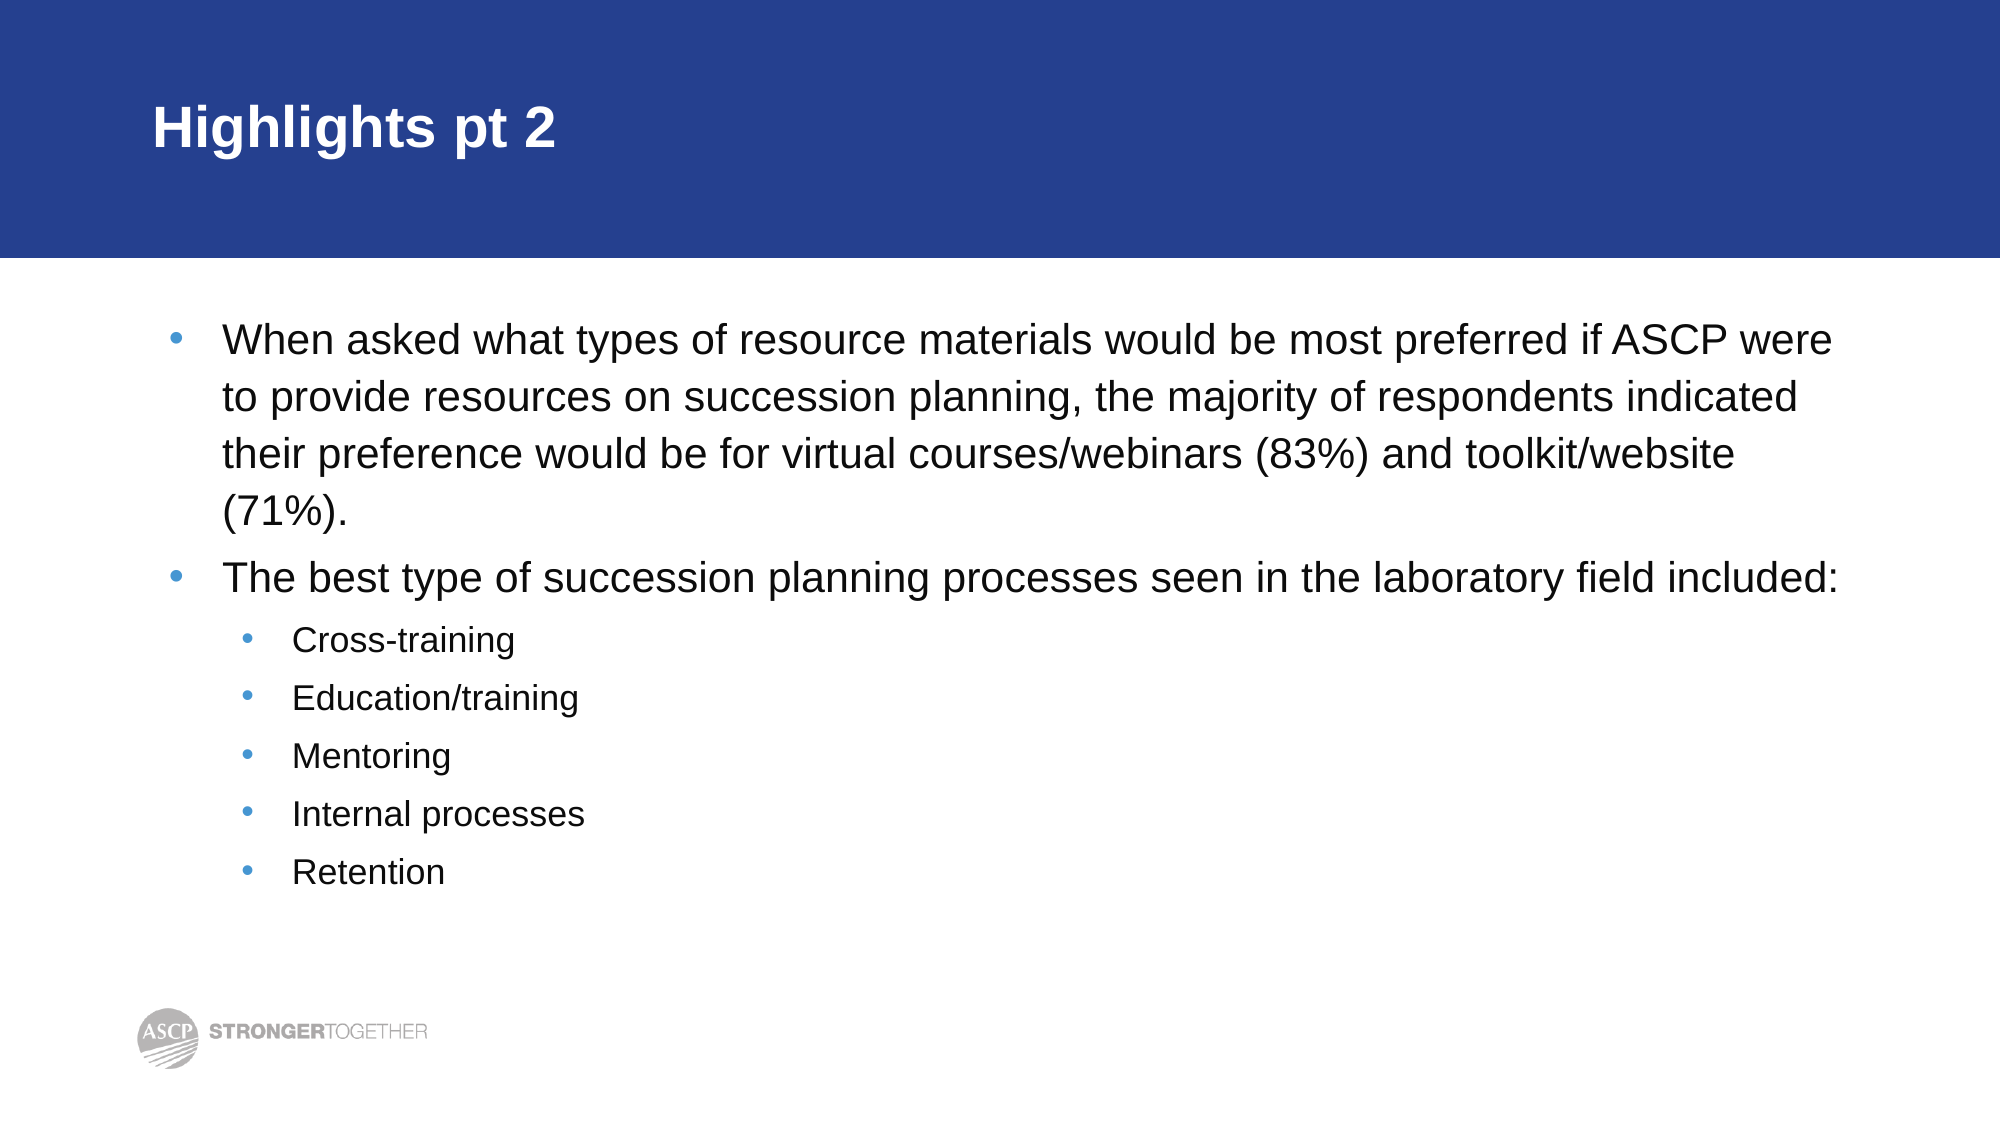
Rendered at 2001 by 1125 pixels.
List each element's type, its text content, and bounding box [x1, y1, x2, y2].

title Highlights pt 2 [137, 20, 1863, 238]
picture [137, 1008, 427, 1069]
list When asked what types of resource materials would be most preferred if ASCP were to provide resources on succession planning, the majority of respondents indicated their preference would be for virtual courses/webinars (83%) and toolkit/website (71%). The best type of succession planning processes seen in the laboratory field included: Cross-training Education/training Mentoring Internal processes Retention [137, 299, 1863, 942]
